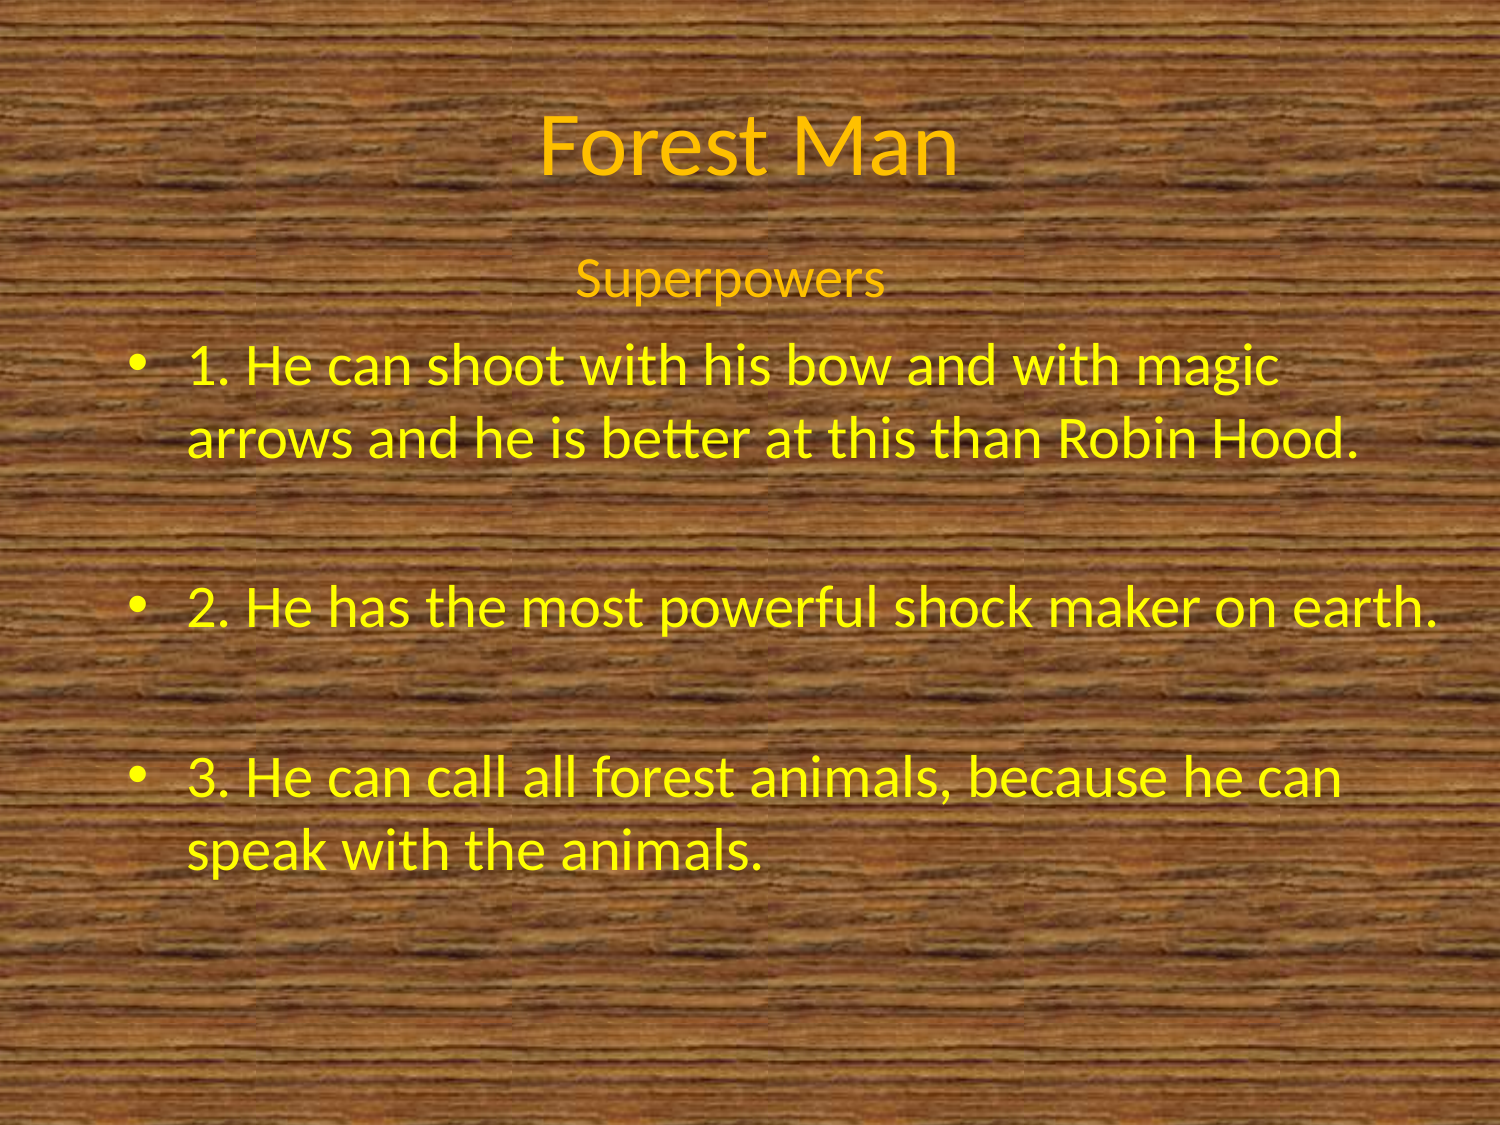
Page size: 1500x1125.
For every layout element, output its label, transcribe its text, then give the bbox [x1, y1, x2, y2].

title Forest Man [75, 45, 1425, 233]
list 1. He can shoot with his bow and with magic arrows and he is better at this than Robin Hood. 2. He has the most powerful shock maker on earth. 3. He can call all forest animals, because he can speak with the animals. [112, 317, 1463, 1035]
picture [0, 0, 1500, 1125]
text_box Superpowers [561, 231, 928, 317]
